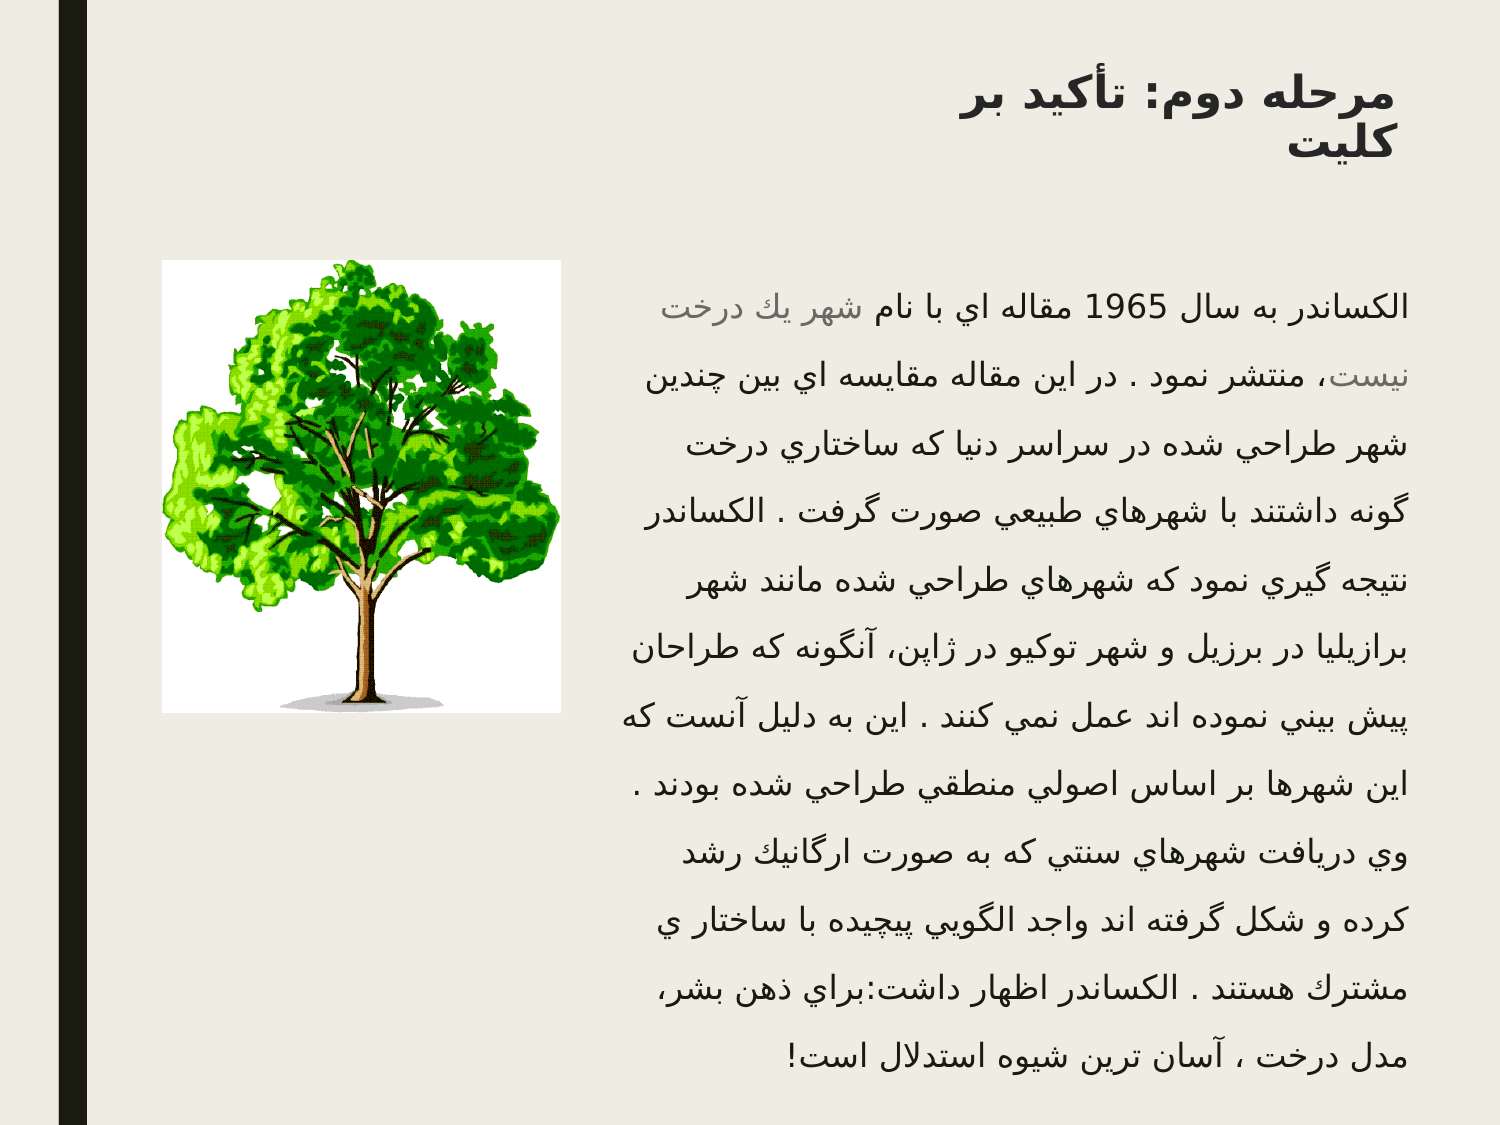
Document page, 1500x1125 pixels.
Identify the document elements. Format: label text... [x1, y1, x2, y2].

title مرحله دوم: تأكيد بر كليت [875, 62, 1413, 175]
picture [162, 260, 561, 713]
list الكساندر به سال 1965 مقاله اي با نام شهر يك درخت نيست، منتشر نمود . در اين مقاله مقايسه اي بين چندين شهر طراحي شده در سراسر دنيا كه ساختاري درخت گونه داشتند با شهرهاي طبيعي صورت گرفت . الكساندر نتيجه گيري نمود كه شهرهاي طراحي شده مانند شهر برازيليا در برزيل و شهر توكيو در ژاپن، آنگونه كه طراحان پيش بيني نموده اند عمل نمي كنند . اين به دليل آنست كه اين شهرها بر اساس اصولي منطقي طراحي شده بودند . وي دريافت شهرهاي سنتي كه به صورت ارگانيك رشد كرده و شكل گرفته اند واجد الگويي پيچيده با ساختار ي مشترك هستند . الكساندر اظهار داشت:براي ذهن بشر، مدل درخت ، آسان ترين شيوه استدلال است! [600, 249, 1425, 1100]
